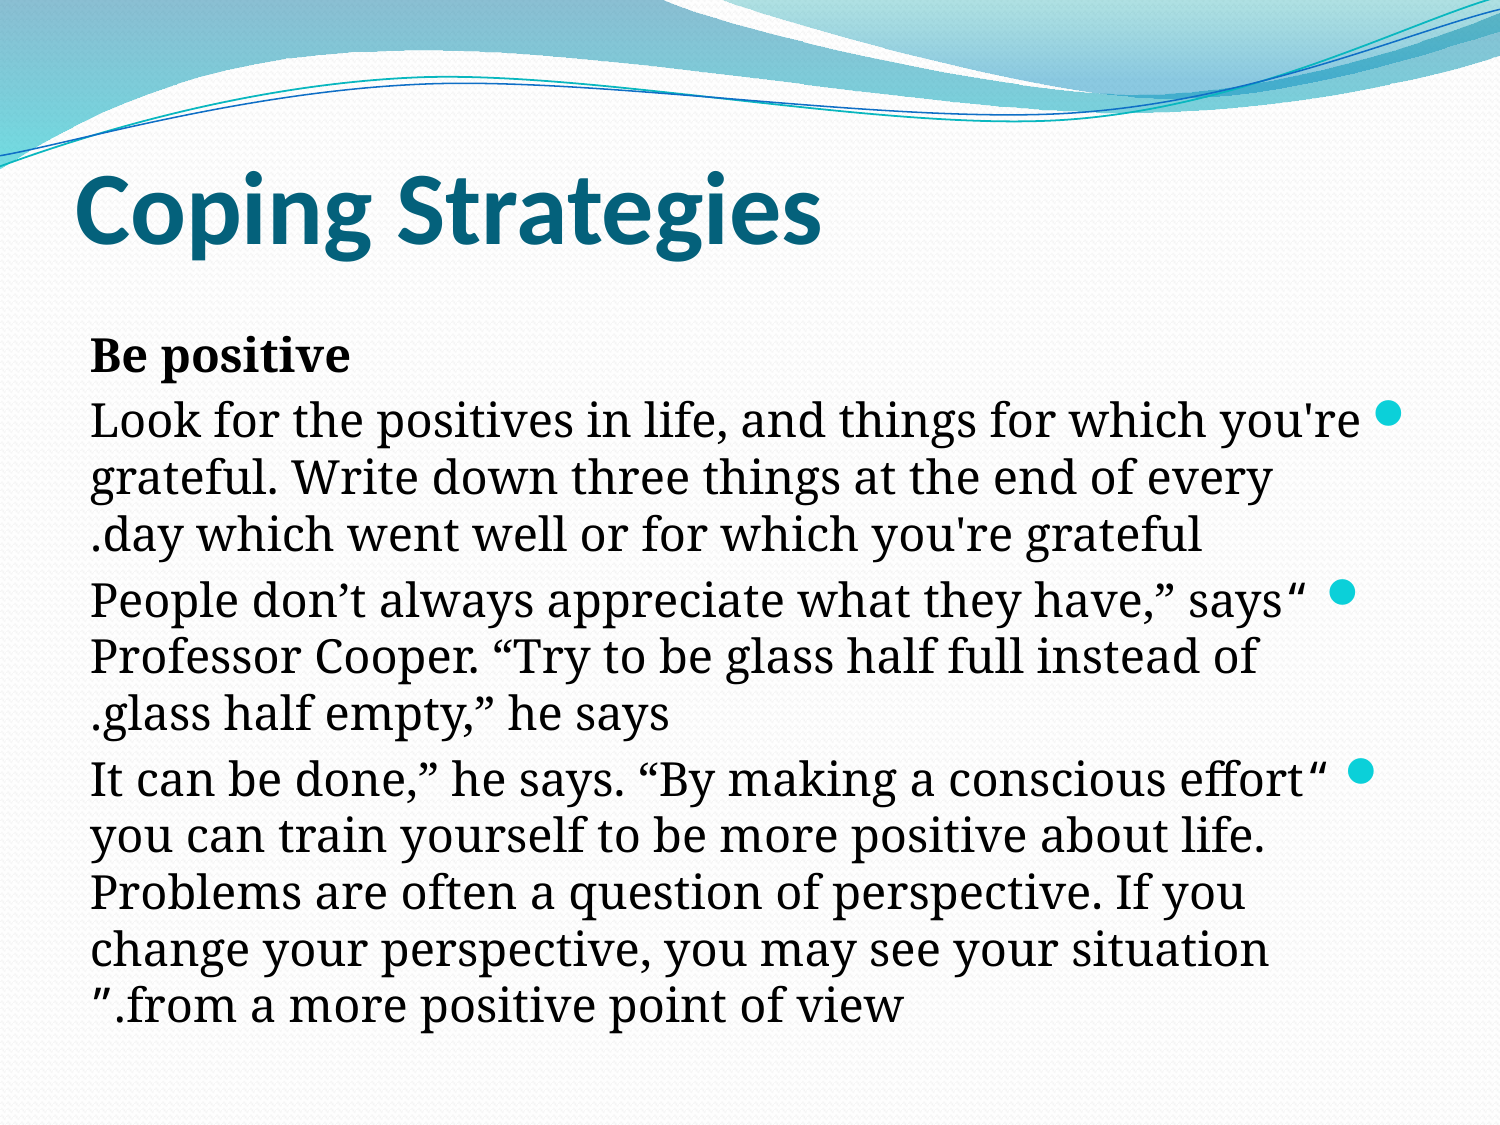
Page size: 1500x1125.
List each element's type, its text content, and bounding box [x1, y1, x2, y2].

list Be positive Look for the positives in life, and things for which you're grateful. Write down three things at the end of every day which went well or for which you're grateful. “People don’t always appreciate what they have,” says Professor Cooper. “Try to be glass half full instead of glass half empty,” he says. “It can be done,” he says. “By making a conscious effort you can train yourself to be more positive about life. Problems are often a question of perspective. If you change your perspective, you may see your situation from a more positive point of view.” [75, 317, 1425, 1083]
title Coping Strategies [75, 78, 1425, 266]
